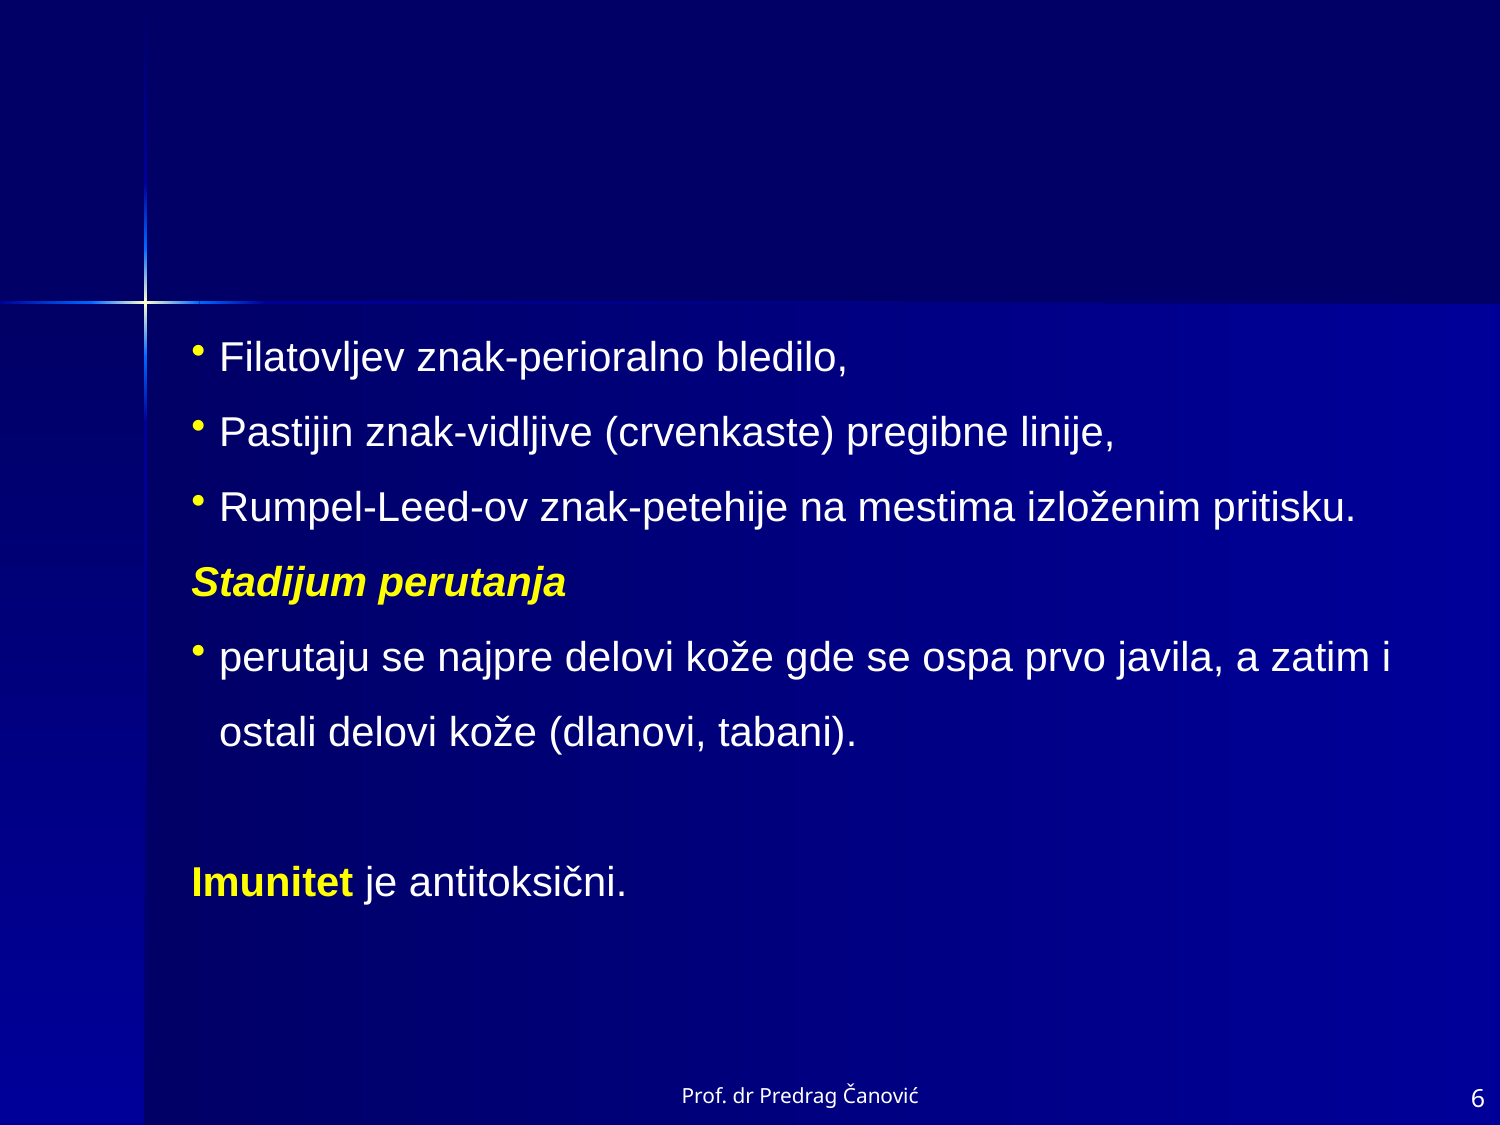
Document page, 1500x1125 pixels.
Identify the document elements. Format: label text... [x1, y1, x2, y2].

text_box Filatovljev znak-perioralno bledilo, Pastijin znak-vidljive (crvenkaste) pregibne linije, Rumpel-Leed-ov znak-petehije na mestima izloženim pritisku. Stadijum perutanja perutaju se najpre delovi kože gde se ospa prvo javila, a zatim i ostali delovi kože (dlanovi, tabani). Imunitet je antitoksični. [176, 272, 1424, 913]
footer Prof. dr Predrag Čanović [562, 1074, 1038, 1125]
slide_number 6 [1187, 1074, 1500, 1125]
